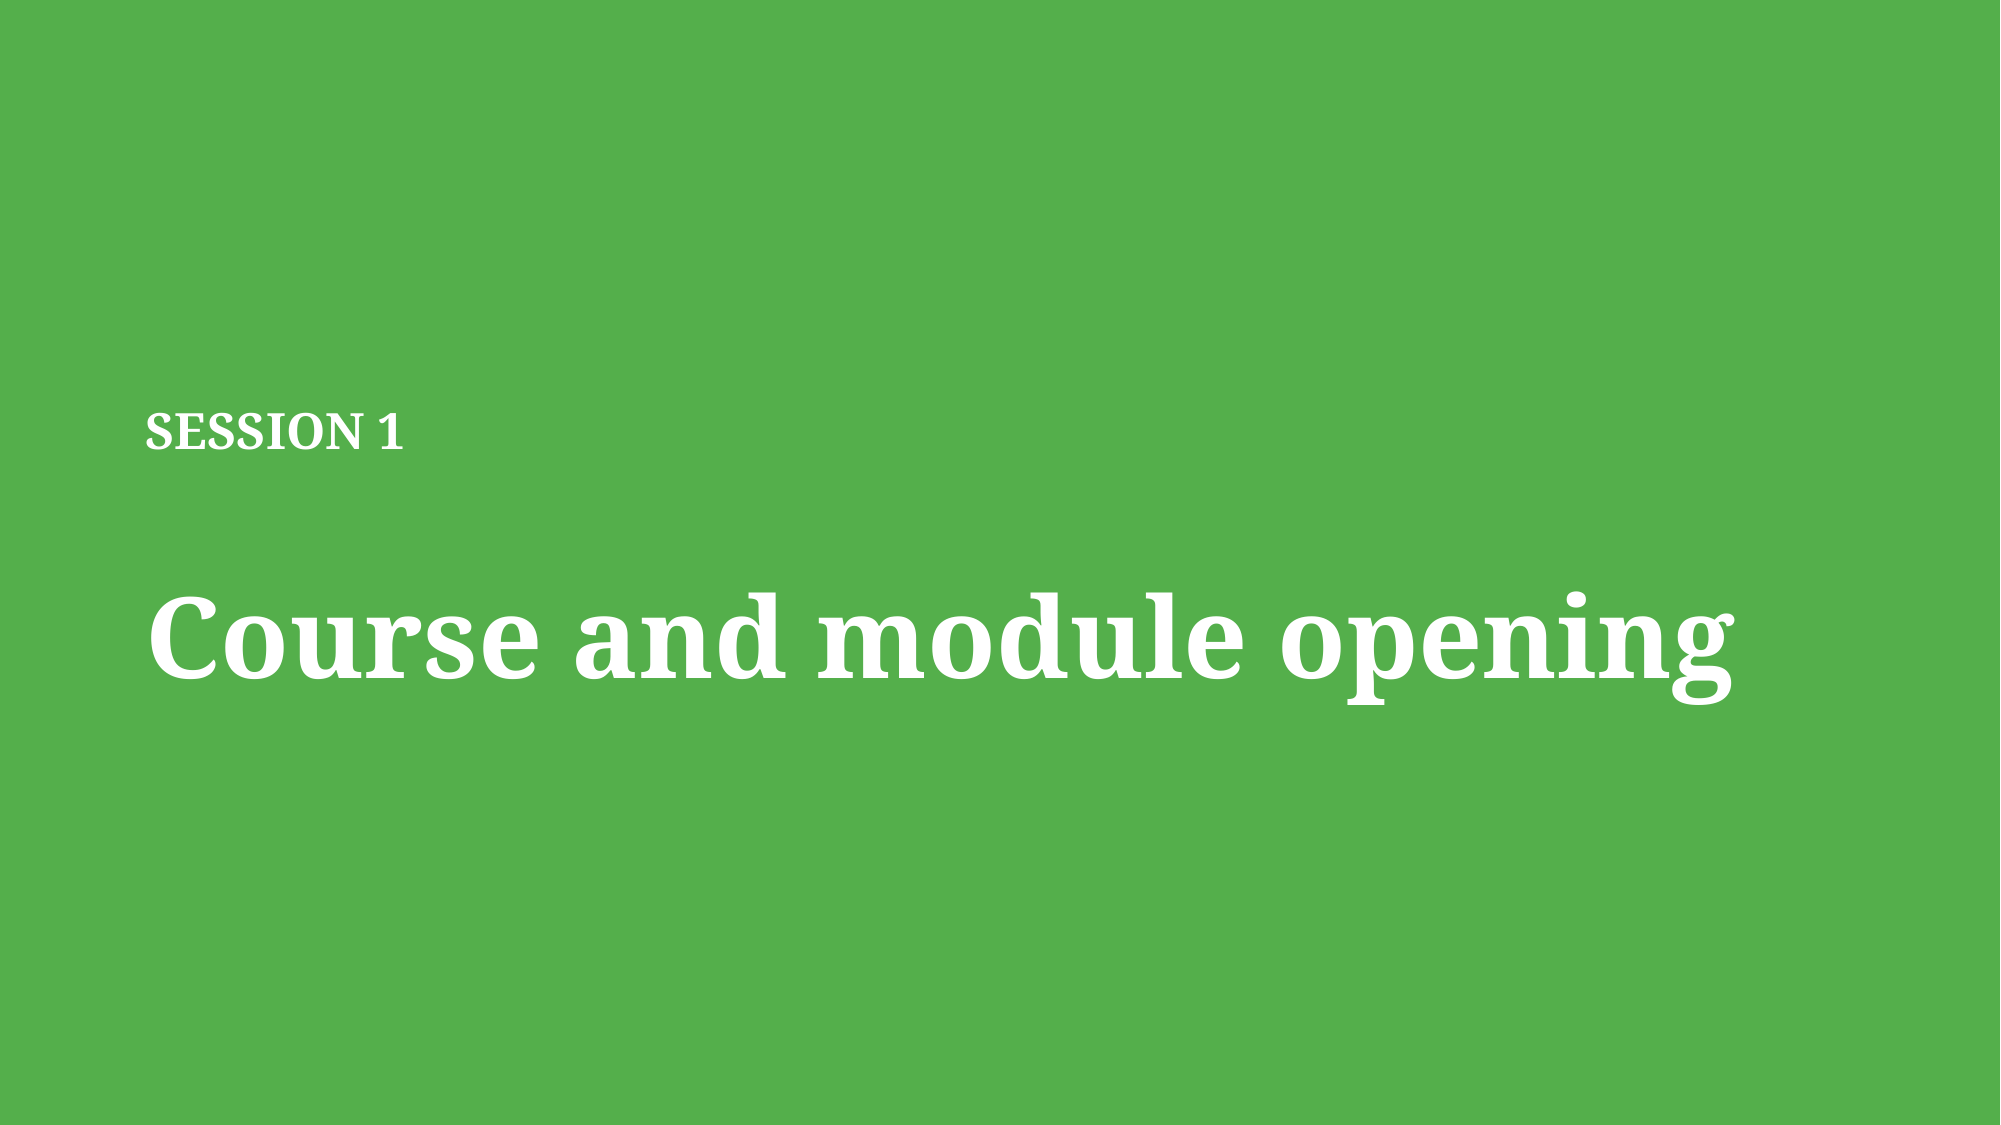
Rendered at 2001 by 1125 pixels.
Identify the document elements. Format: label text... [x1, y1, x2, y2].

title SESSION 1 Course and module opening [130, 508, 1779, 601]
